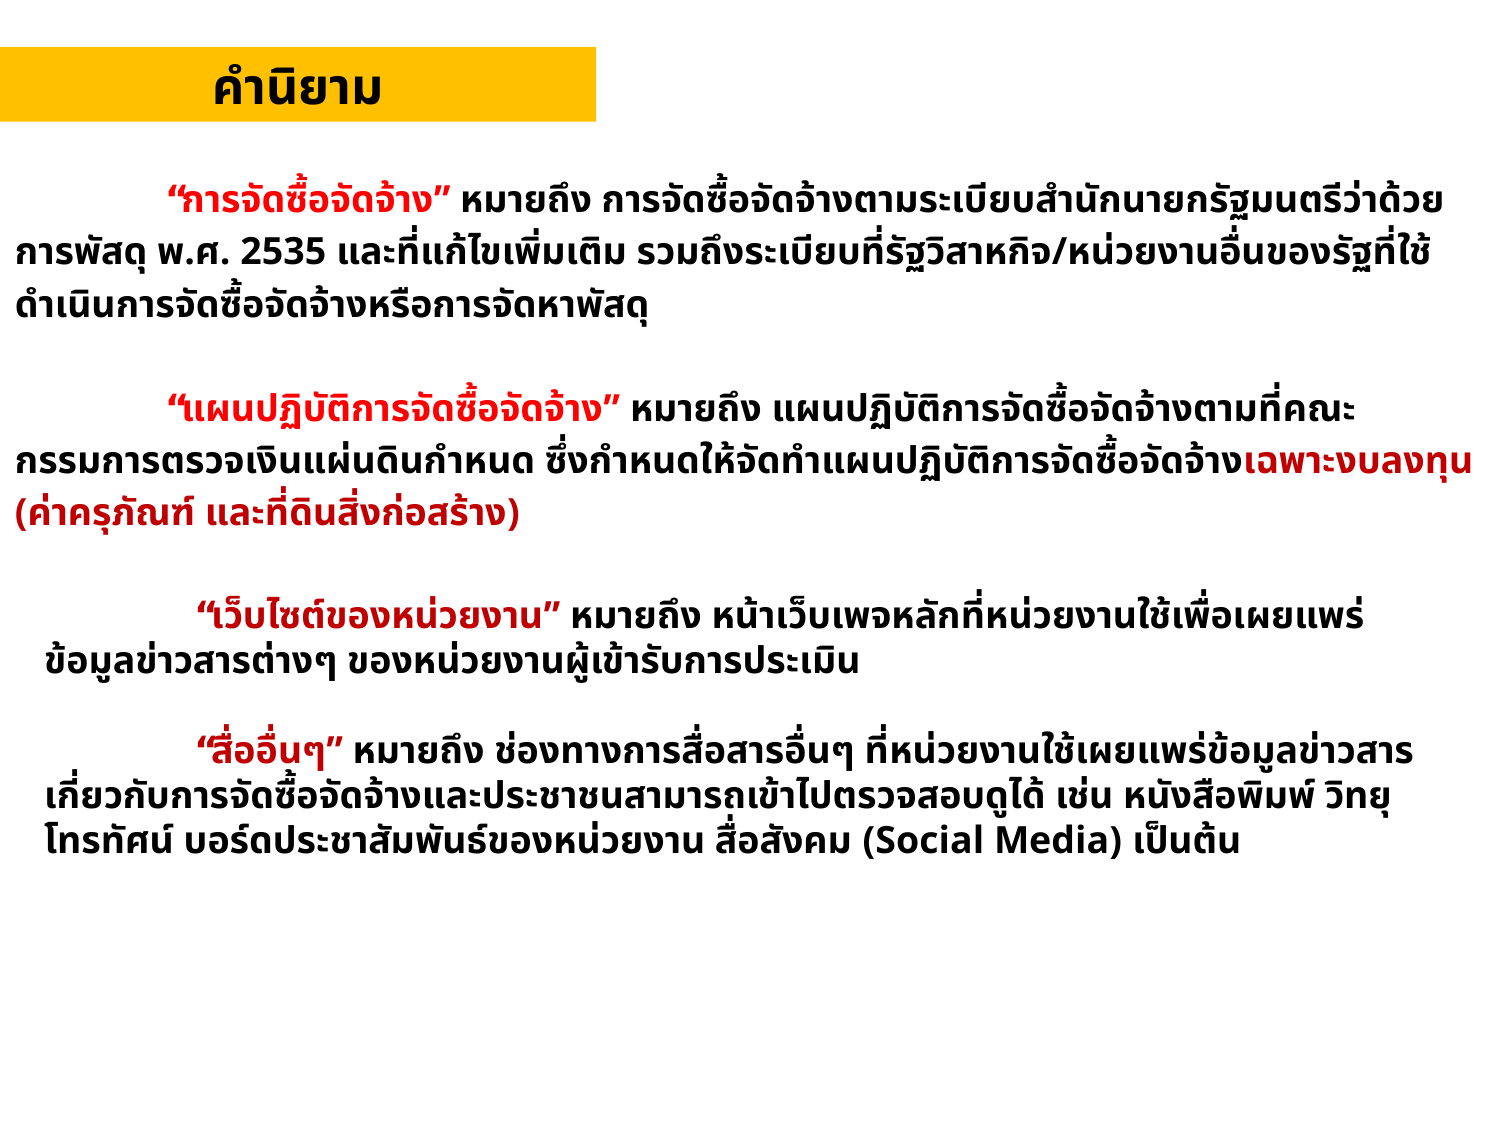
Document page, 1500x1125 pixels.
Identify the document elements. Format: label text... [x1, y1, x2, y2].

text_box คำนิยาม [0, 46, 597, 122]
text_box “การจัดซื้อจัดจ้าง” หมายถึง การจัดซื้อจัดจ้างตามระเบียบสำนักนายกรัฐมนตรีว่าด้วยการพัสดุ พ.ศ. 2535 และที่แก้ไขเพิ่มเติม รวมถึงระเบียบที่รัฐวิสาหกิจ/หน่วยงานอื่นของรัฐที่ใช้ดำเนินการจัดซื้อจัดจ้างหรือการจัดหาพัสดุ “แผนปฏิบัติการจัดซื้อจัดจ้าง” หมายถึง แผนปฏิบัติการจัดซื้อจัดจ้างตามที่คณะกรรมการตรวจเงินแผ่นดินกำหนด ซึ่งกำหนดให้จัดทำแผนปฏิบัติการจัดซื้อจัดจ้างเฉพาะงบลงทุน (ค่าครุภัณฑ์ และที่ดินสิ่งก่อสร้าง) [0, 160, 1500, 541]
text_box “เว็บไซต์ของหน่วยงาน” หมายถึง หน้าเว็บเพจหลักที่หน่วยงานใช้เพื่อเผยแพร่ข้อมูลข่าวสารต่างๆ ของหน่วยงานผู้เข้ารับการประเมิน “สื่ออื่นๆ” หมายถึง ช่องทางการสื่อสารอื่นๆ ที่หน่วยงานใช้เผยแพร่ข้อมูลข่าวสารเกี่ยวกับการจัดซื้อจัดจ้างและประชาชนสามารถเข้าไปตรวจสอบดูได้ เช่น หนังสือพิมพ์ วิทยุ โทรทัศน์ บอร์ดประชาสัมพันธ์ของหน่วยงาน สื่อสังคม (Social Media) เป็นต้น [29, 584, 1471, 869]
